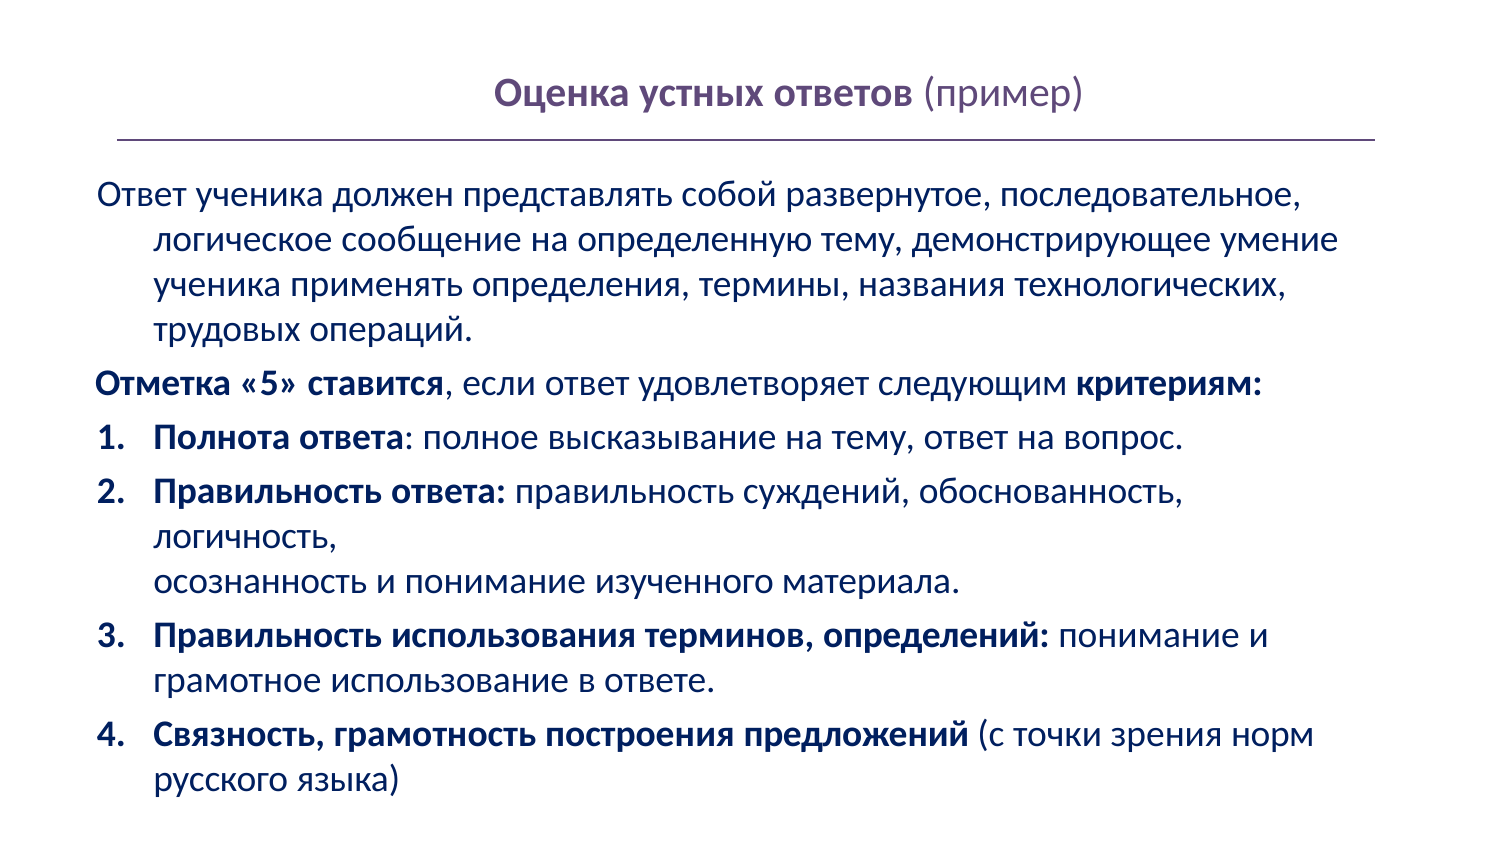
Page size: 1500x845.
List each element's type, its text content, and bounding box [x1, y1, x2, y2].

text_box Ответ ученика должен представлять собой развернутое, последовательное, логическое сообщение на определенную тему, демонстрирующее умение ученика применять определения, термины, названия технологических, трудовых операций. Отметка «5» ставится, если ответ удовлетворяет следующим критериям: Полнота ответа: полное высказывание на тему, ответ на вопрос. Правильность ответа: правильность суждений, обоснованность, логичность, осознанность и понимание изученного материала. Правильность использования терминов, определений: понимание и грамотное использование в ответе. Связность, грамотность построения предложений (с точки зрения норм русского языка) [94, 167, 1387, 800]
title Оценка устных ответов (пример) [83, 28, 1417, 207]
